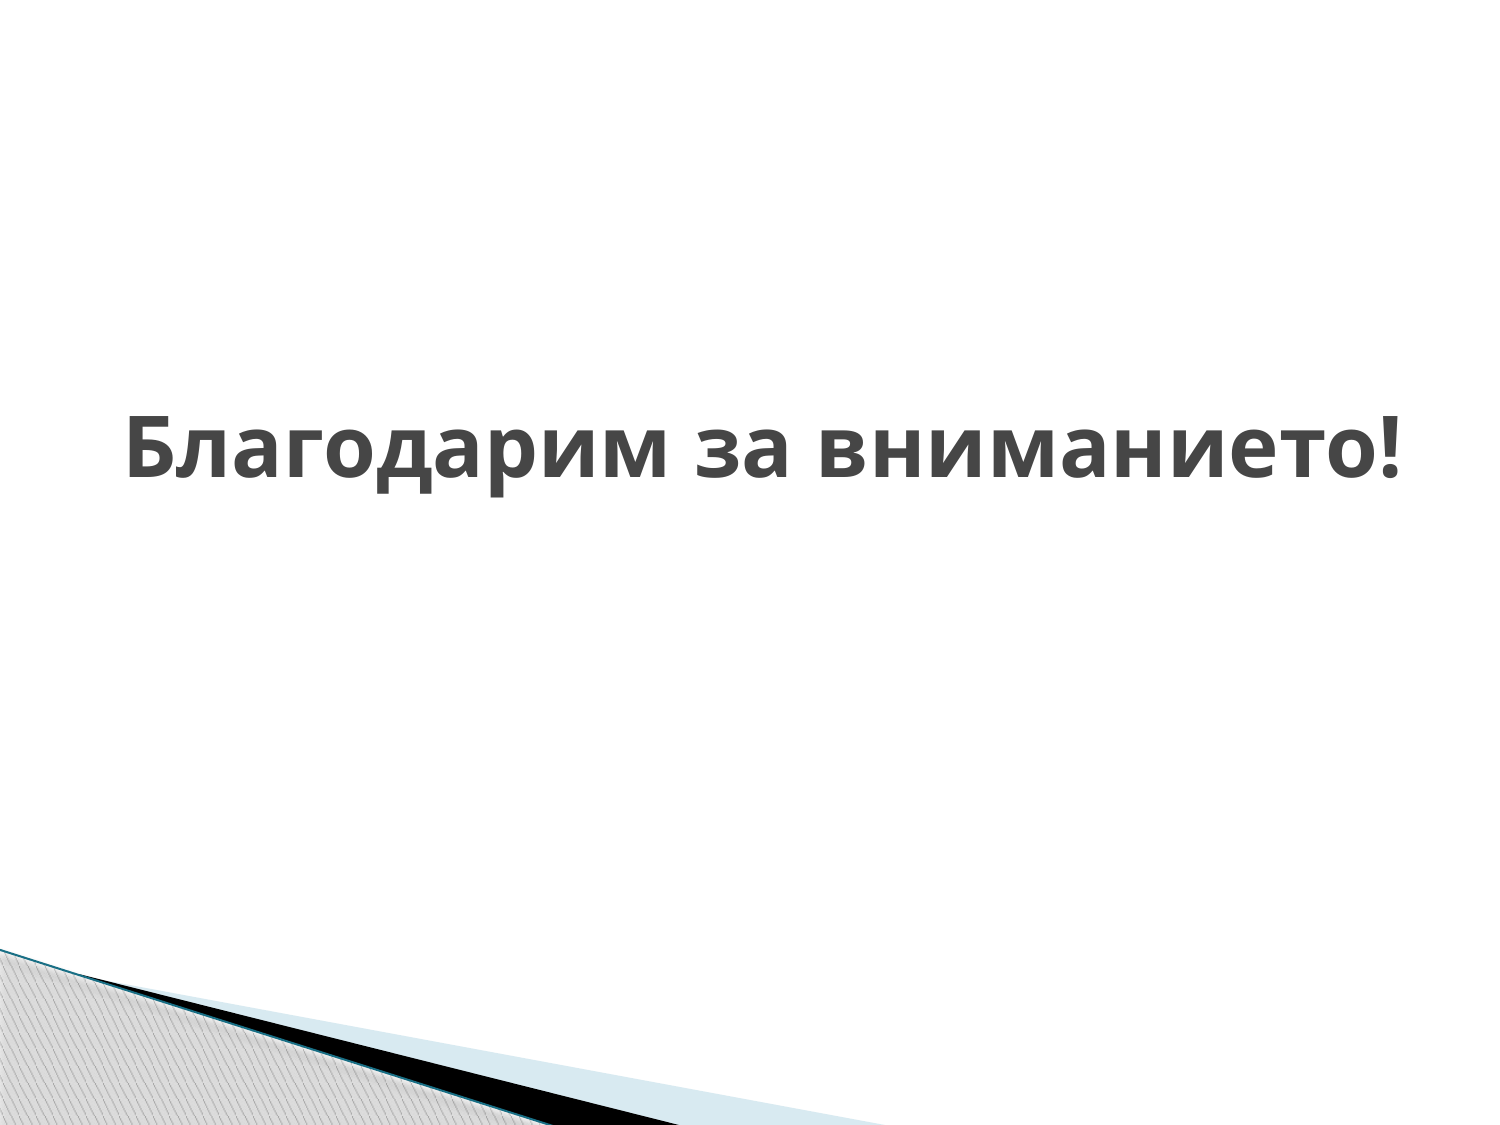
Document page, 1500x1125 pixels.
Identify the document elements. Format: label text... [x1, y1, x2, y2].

title Благодарим за вниманието! [88, 349, 1439, 538]
